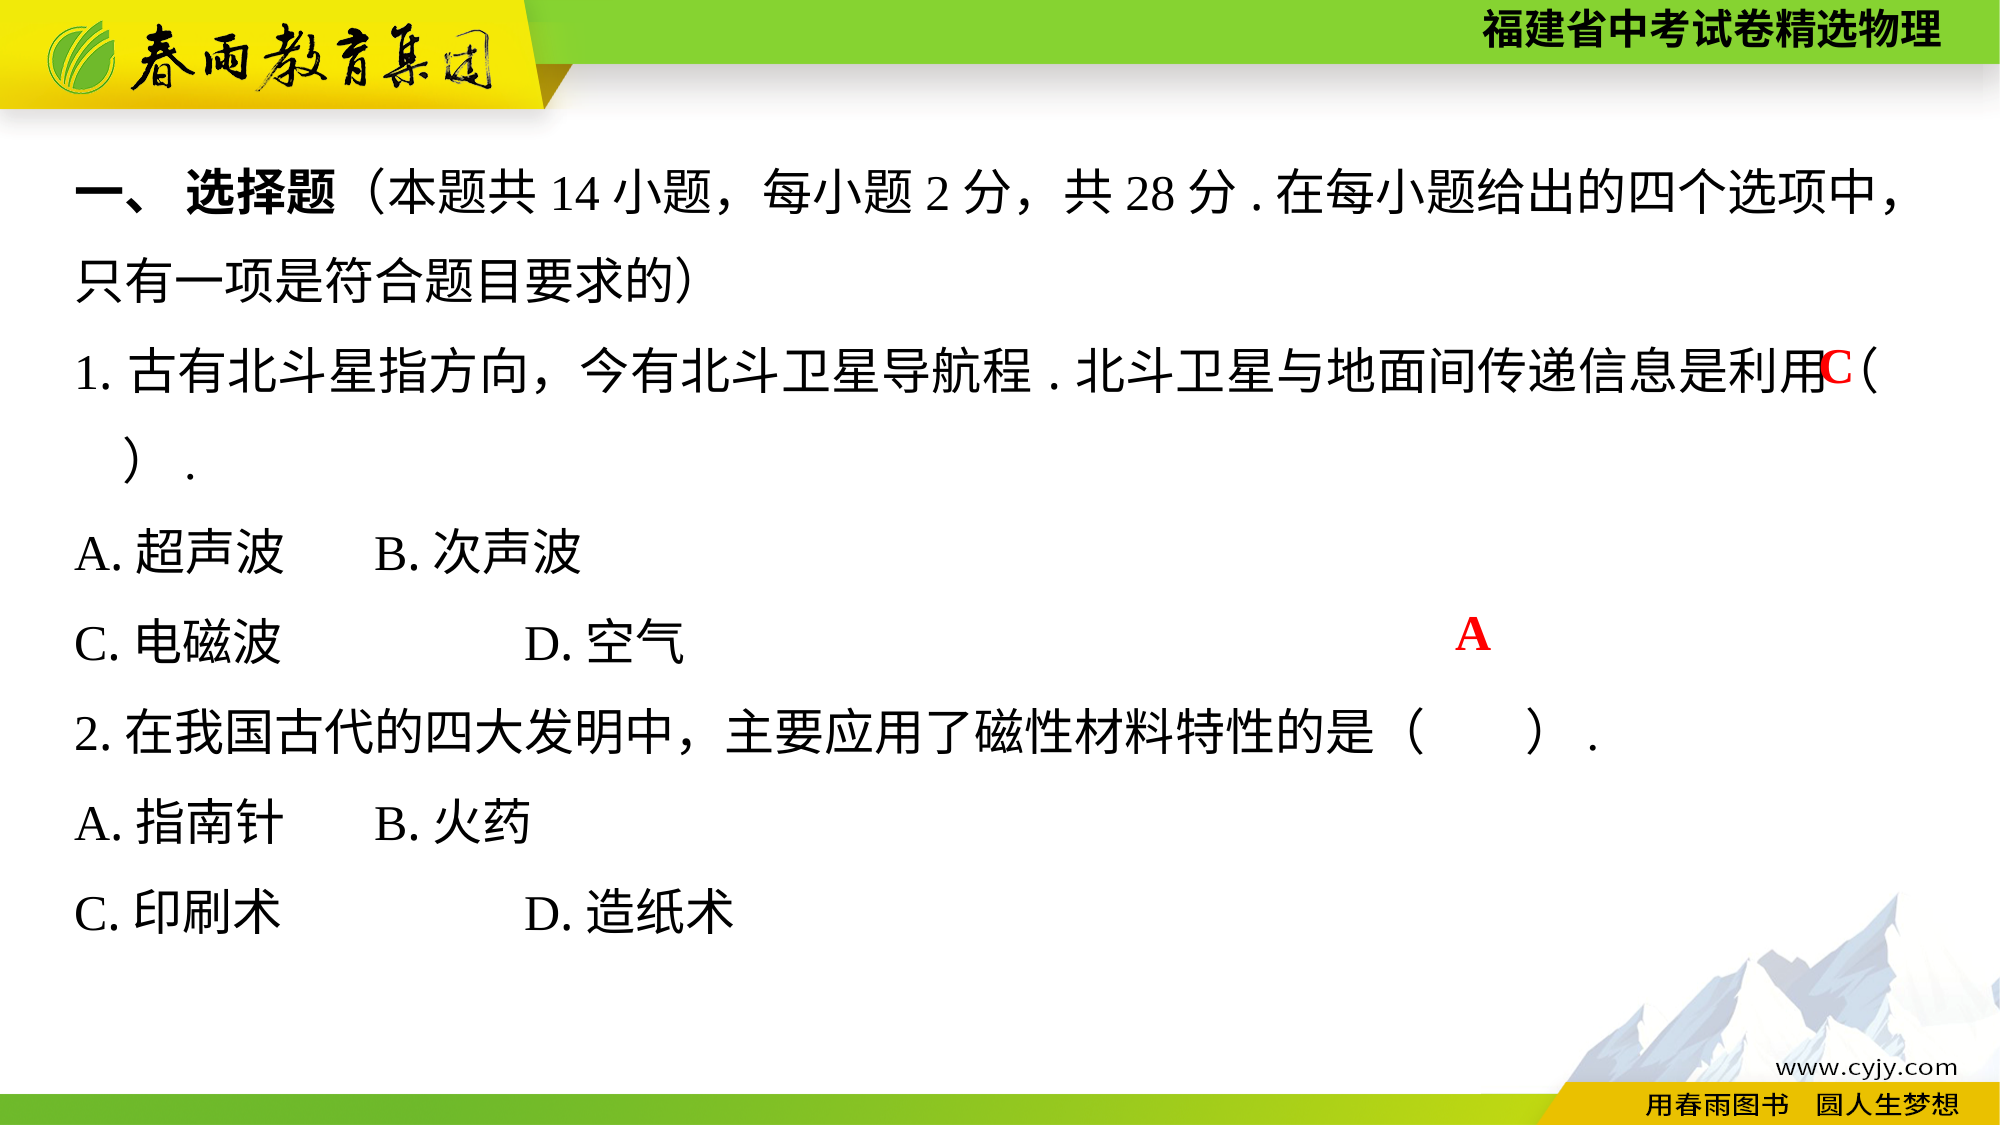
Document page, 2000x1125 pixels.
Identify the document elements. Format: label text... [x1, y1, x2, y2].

text_box A [1440, 593, 1506, 668]
picture [0, 0, 2000, 1125]
list 一、 选择题（本题共14小题，每小题2分，共28分.在每小题给出的四个选项中，只有一项是符合题目要求的） 1.古有北斗星指方向，今有北斗卫星导航程.北斗卫星与地面间传递信息是利用（ ）. A.超声波 B.次声波 C.电磁波 D.空气 2.在我国古代的四大发明中，主要应用了磁性材料特性的是（ ）. A.指南针 B.火药 C.印刷术 D.造纸术 [59, 122, 1944, 865]
text_box C [1803, 326, 1870, 401]
